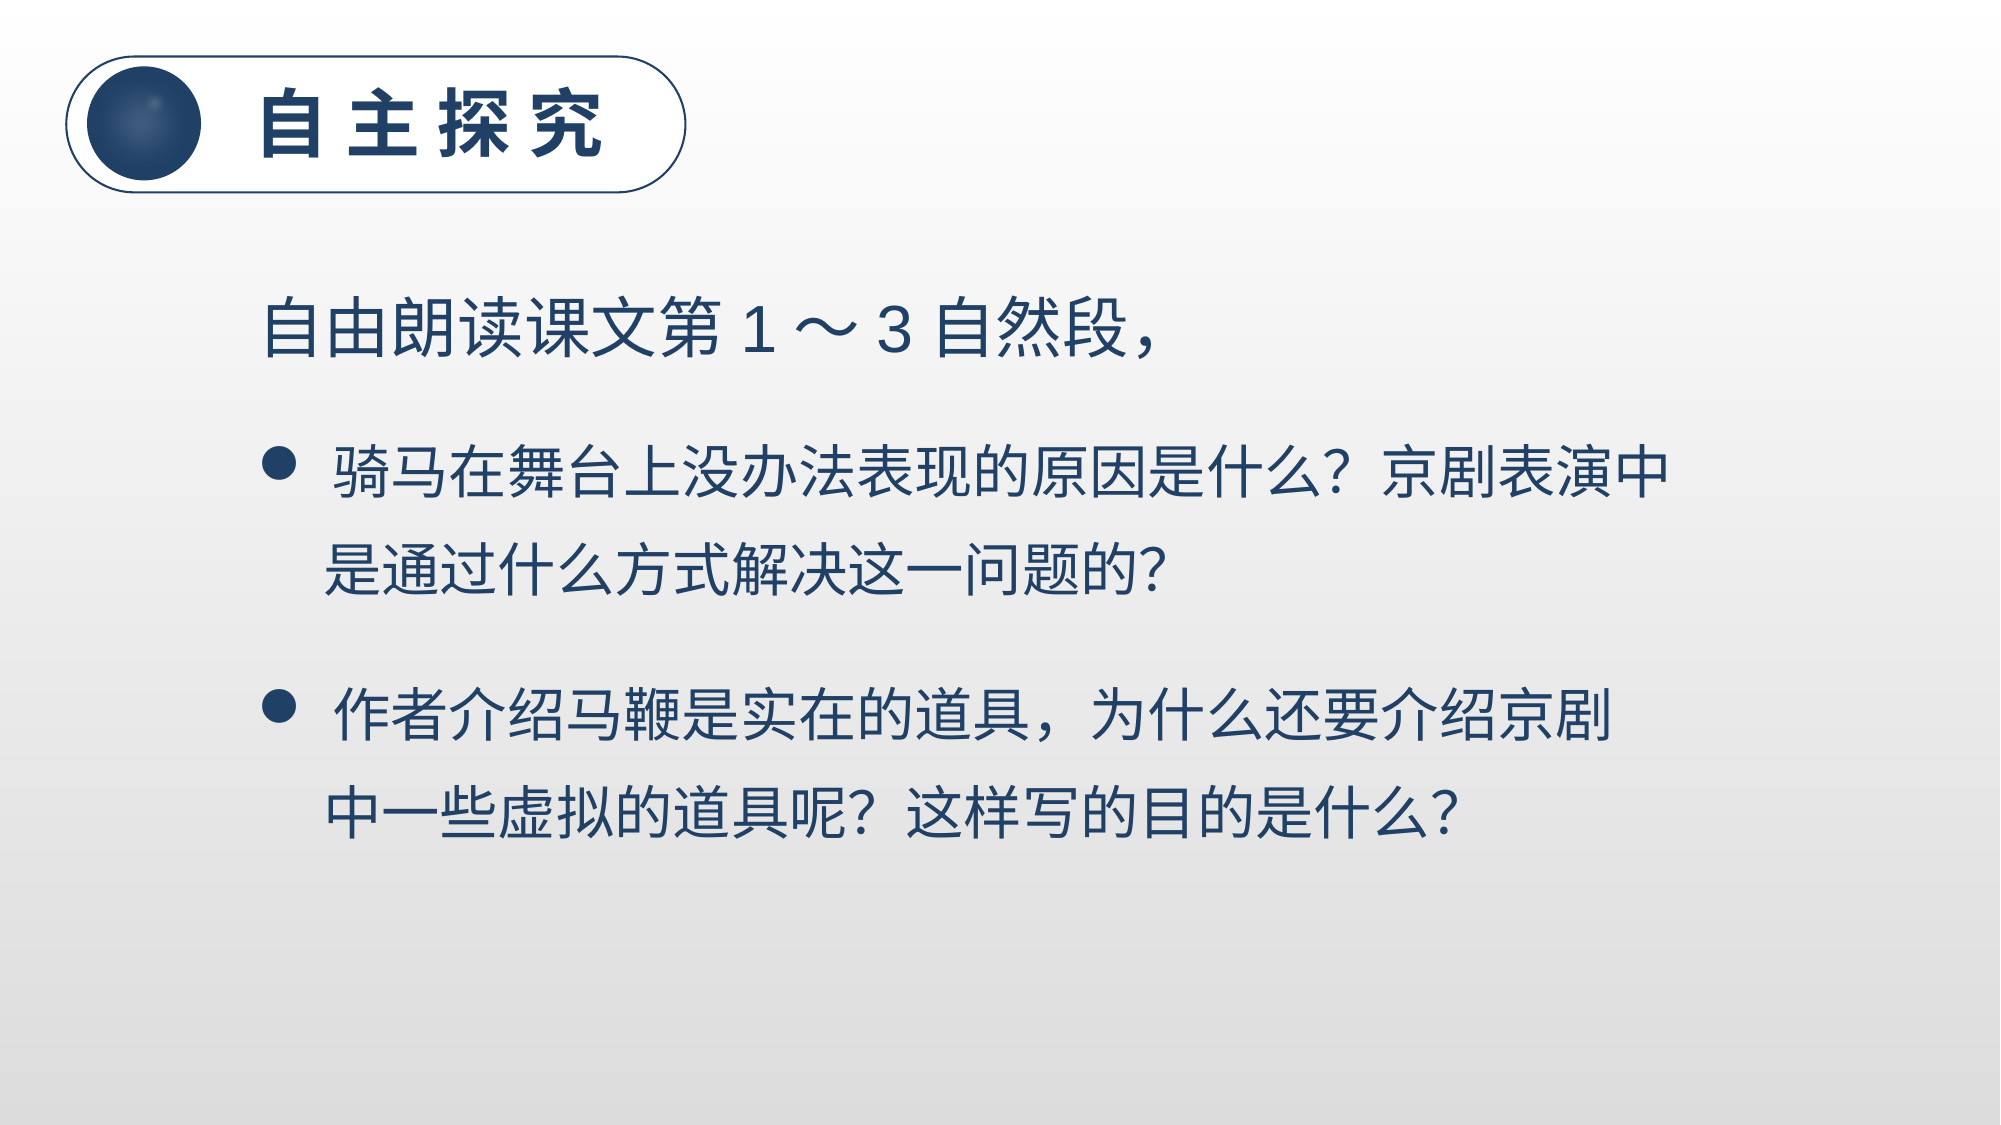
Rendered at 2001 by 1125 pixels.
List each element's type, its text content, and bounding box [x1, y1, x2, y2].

text_box 骑马在舞台上没办法表现的原因是什么？京剧表演中 是通过什么方式解决这一问题的？ [242, 399, 1861, 611]
text_box 作者介绍马鞭是实在的道具，为什么还要介绍京剧 中一些虚拟的道具呢？这样写的目的是什么？ [242, 643, 1861, 854]
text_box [66, 53, 686, 193]
text_box 自由朗读课文第1～3自然段， [242, 246, 1861, 374]
